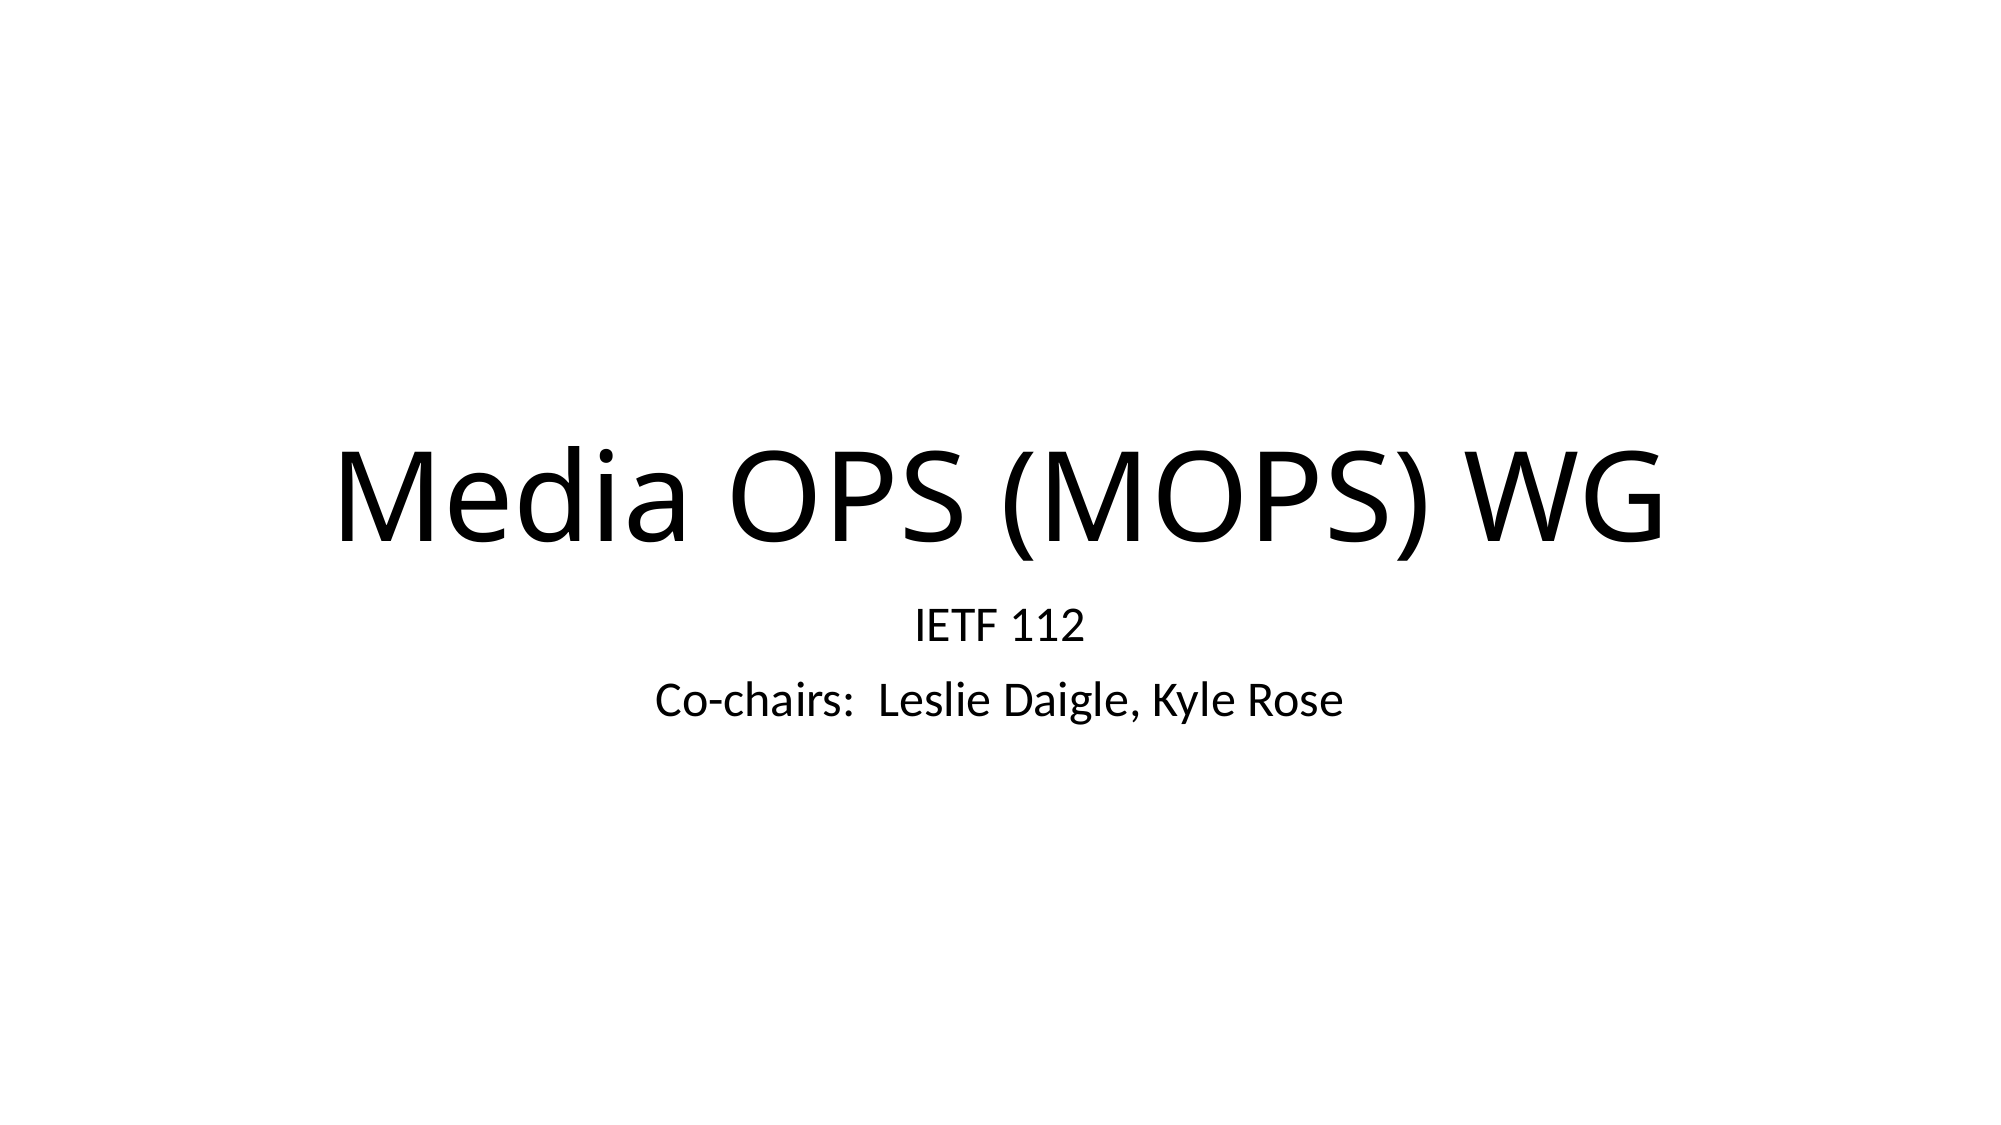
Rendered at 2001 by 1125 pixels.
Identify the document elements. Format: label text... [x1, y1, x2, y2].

subtitle IETF 112 Co-chairs: Leslie Daigle, Kyle Rose [249, 590, 1750, 863]
title Media OPS (MOPS) WG [249, 184, 1750, 576]
